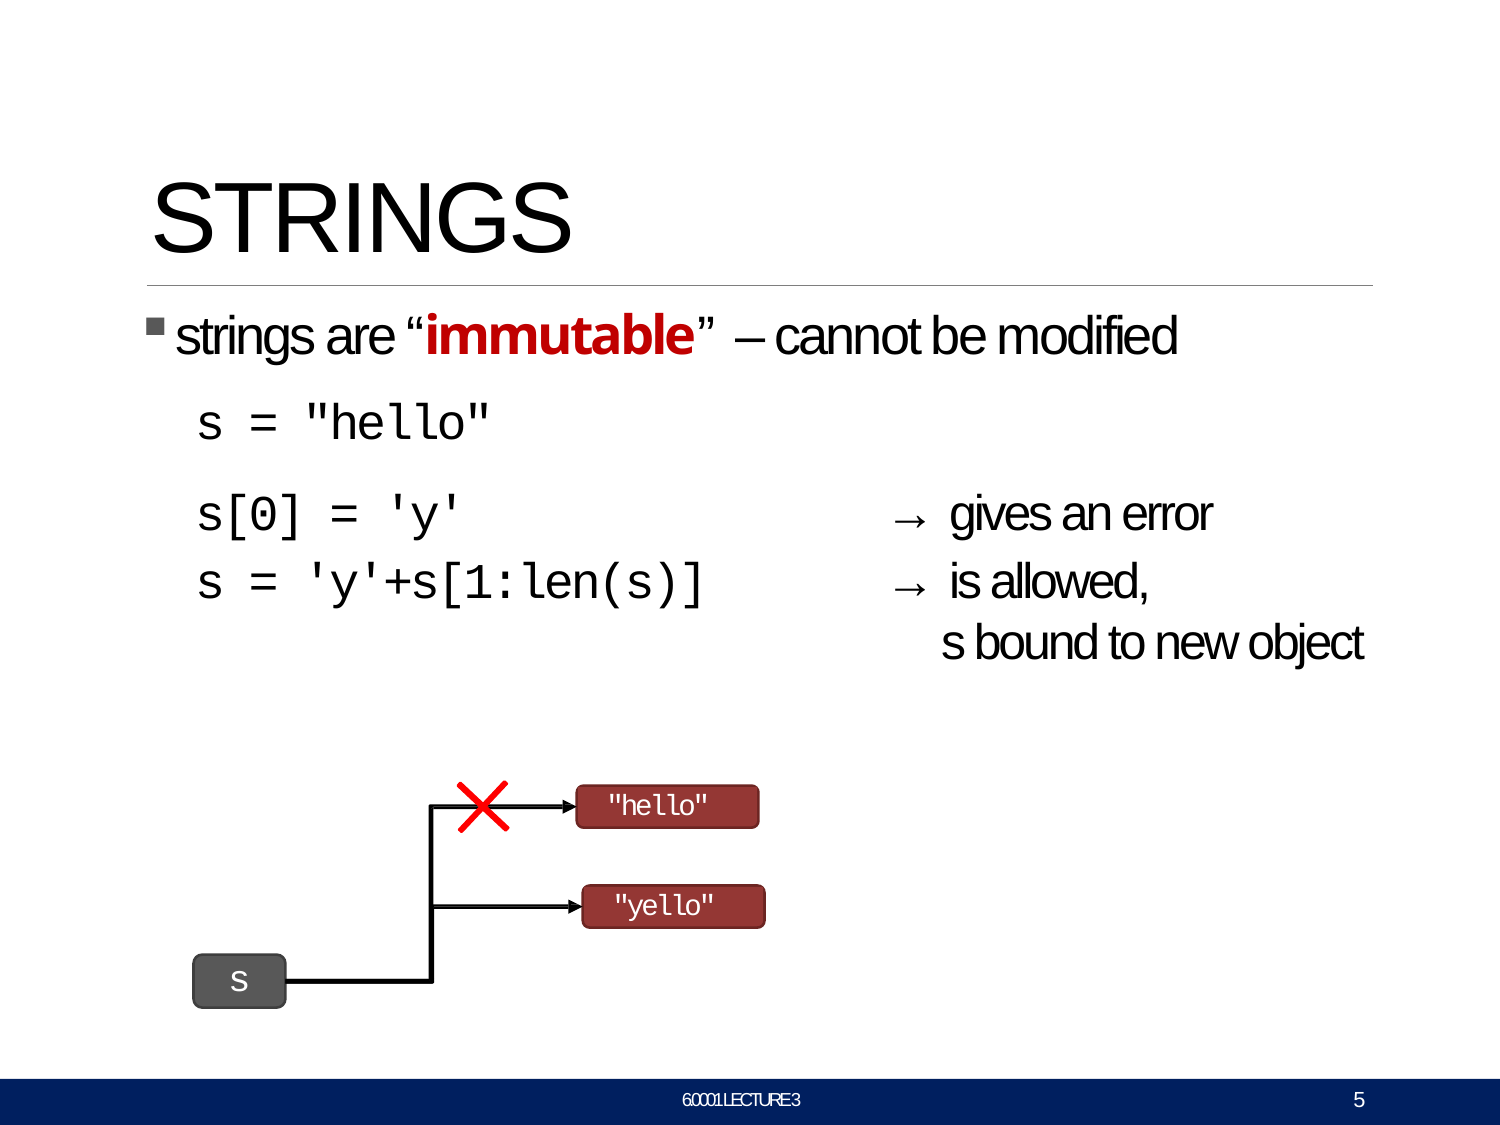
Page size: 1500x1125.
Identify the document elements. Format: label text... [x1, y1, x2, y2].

text_box → gives an error → is allowed, s bound to new object [882, 470, 1396, 670]
text_box "yello" [584, 886, 764, 921]
text_box [428, 804, 479, 978]
text_box [193, 954, 286, 1008]
text_box [582, 888, 765, 928]
text_box "hello" [578, 787, 758, 821]
footer 6.0001 LECTURE 3 [679, 1090, 821, 1125]
text_box [576, 788, 759, 828]
text_box [457, 781, 509, 832]
title STRINGS [147, 149, 788, 272]
text_box 5 [1349, 1078, 1369, 1112]
text_box s[0] = 'y' s = 'y'+s[1:len(s)] [192, 470, 767, 609]
text_box [285, 899, 583, 984]
text_box strings are “immutable” – cannot be modified s = "hello" [132, 272, 1186, 450]
text_box [487, 799, 577, 814]
text_box [501, 696, 840, 1026]
text_box s [226, 952, 253, 1000]
